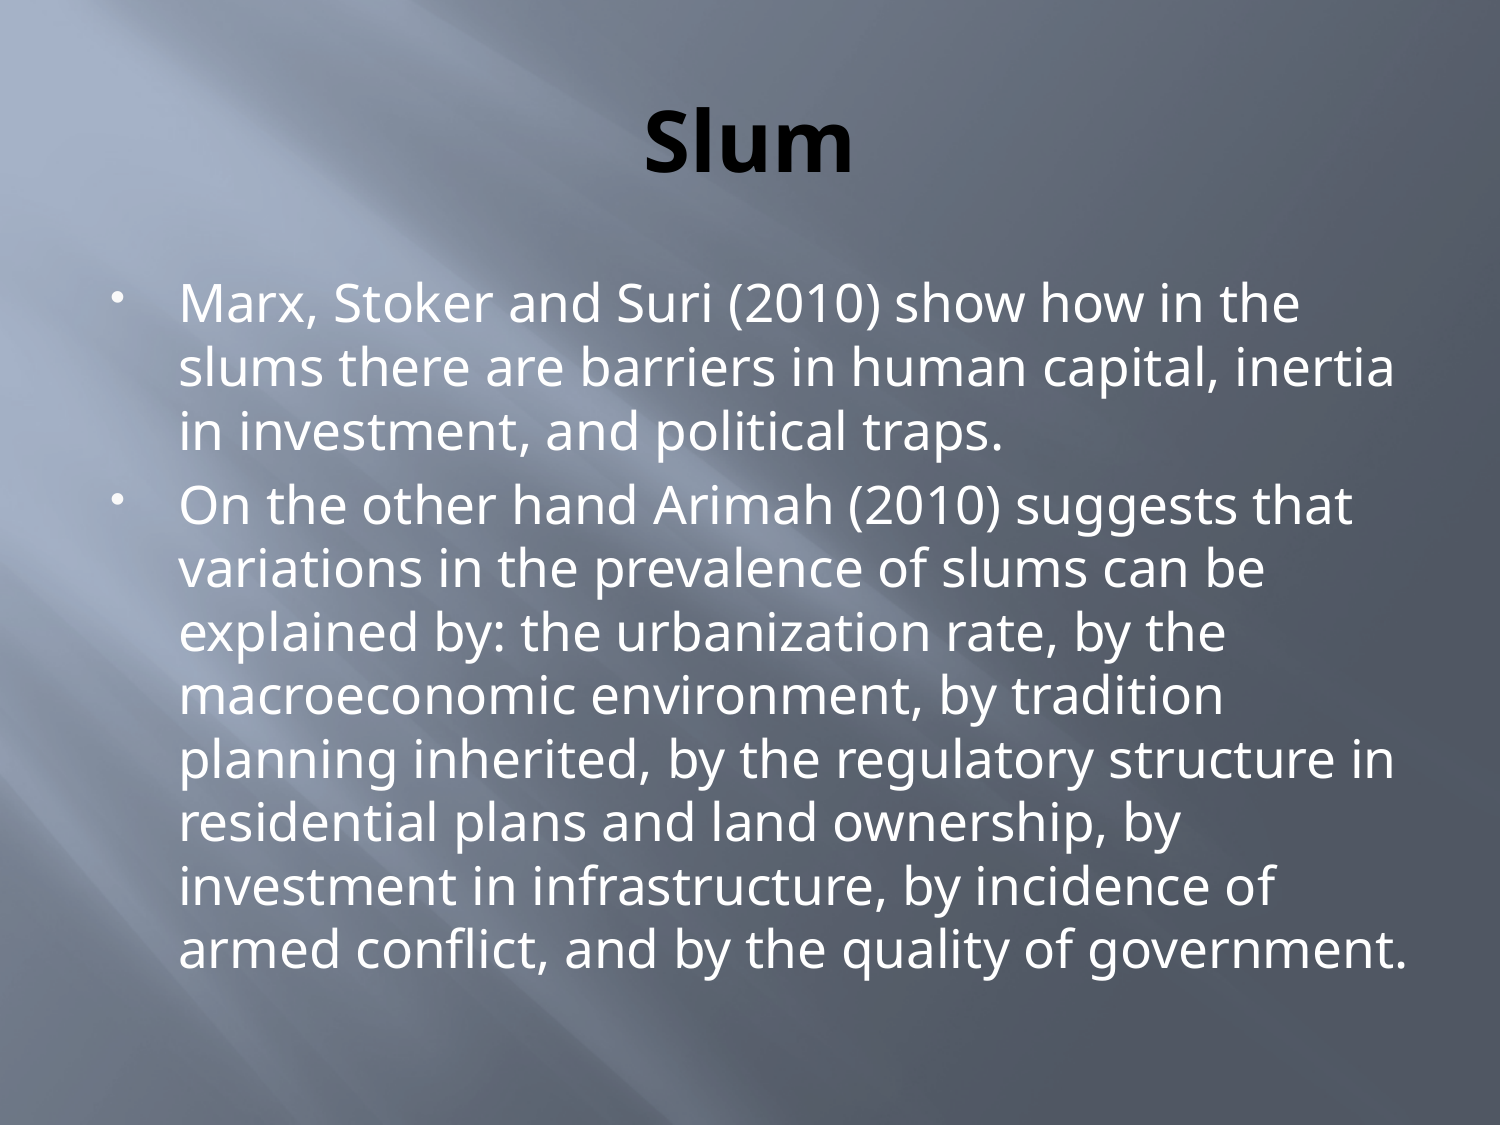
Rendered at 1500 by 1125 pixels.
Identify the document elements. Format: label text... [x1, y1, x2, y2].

list Marx, Stoker and Suri (2010) show how in the slums there are barriers in human capital, inertia in investment, and political traps. On the other hand Arimah (2010) suggests that variations in the prevalence of slums can be explained by: the urbanization rate, by the macroeconomic environment, by tradition planning inherited, by the regulatory structure in residential plans and land ownership, by investment in infrastructure, by incidence of armed conflict, and by the quality of government. [75, 262, 1425, 1035]
title Slum [75, 45, 1425, 233]
